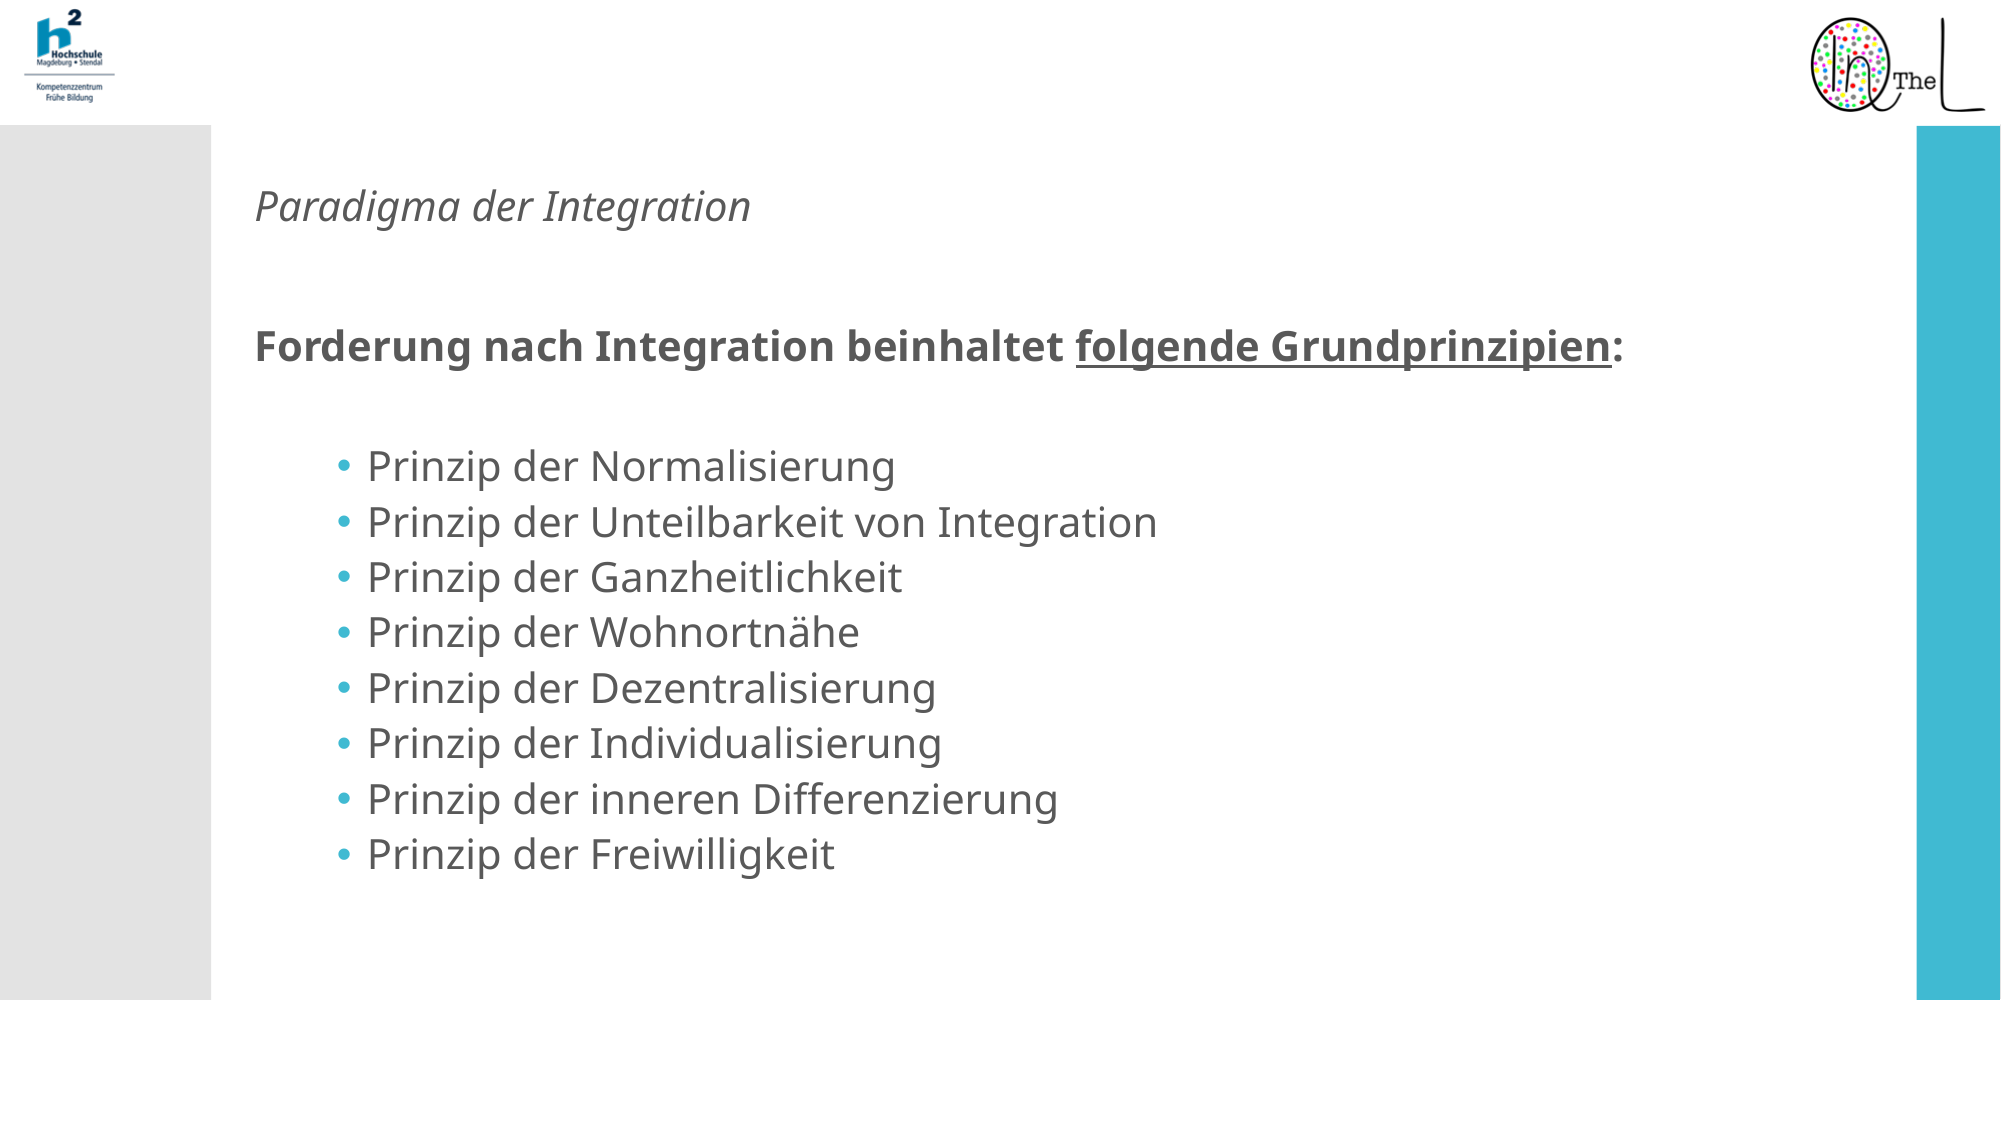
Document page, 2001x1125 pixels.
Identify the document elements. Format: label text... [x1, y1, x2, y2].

picture [13, 0, 127, 113]
text_box [0, 0, 2000, 1125]
picture [1809, 17, 1987, 113]
list Paradigma der Integration Forderung nach Integration beinhaltet folgende Grundprinzipien: Prinzip der Normalisierung Prinzip der Unteilbarkeit von Integration Prinzip der Ganzheitlichkeit Prinzip der Wohnortnähe Prinzip der Dezentralisierung Prinzip der Individualisierung Prinzip der inneren Differenzierung Prinzip der Freiwilligkeit [239, 177, 1889, 948]
text_box [1916, 125, 2000, 1001]
text_box [0, 124, 212, 1001]
